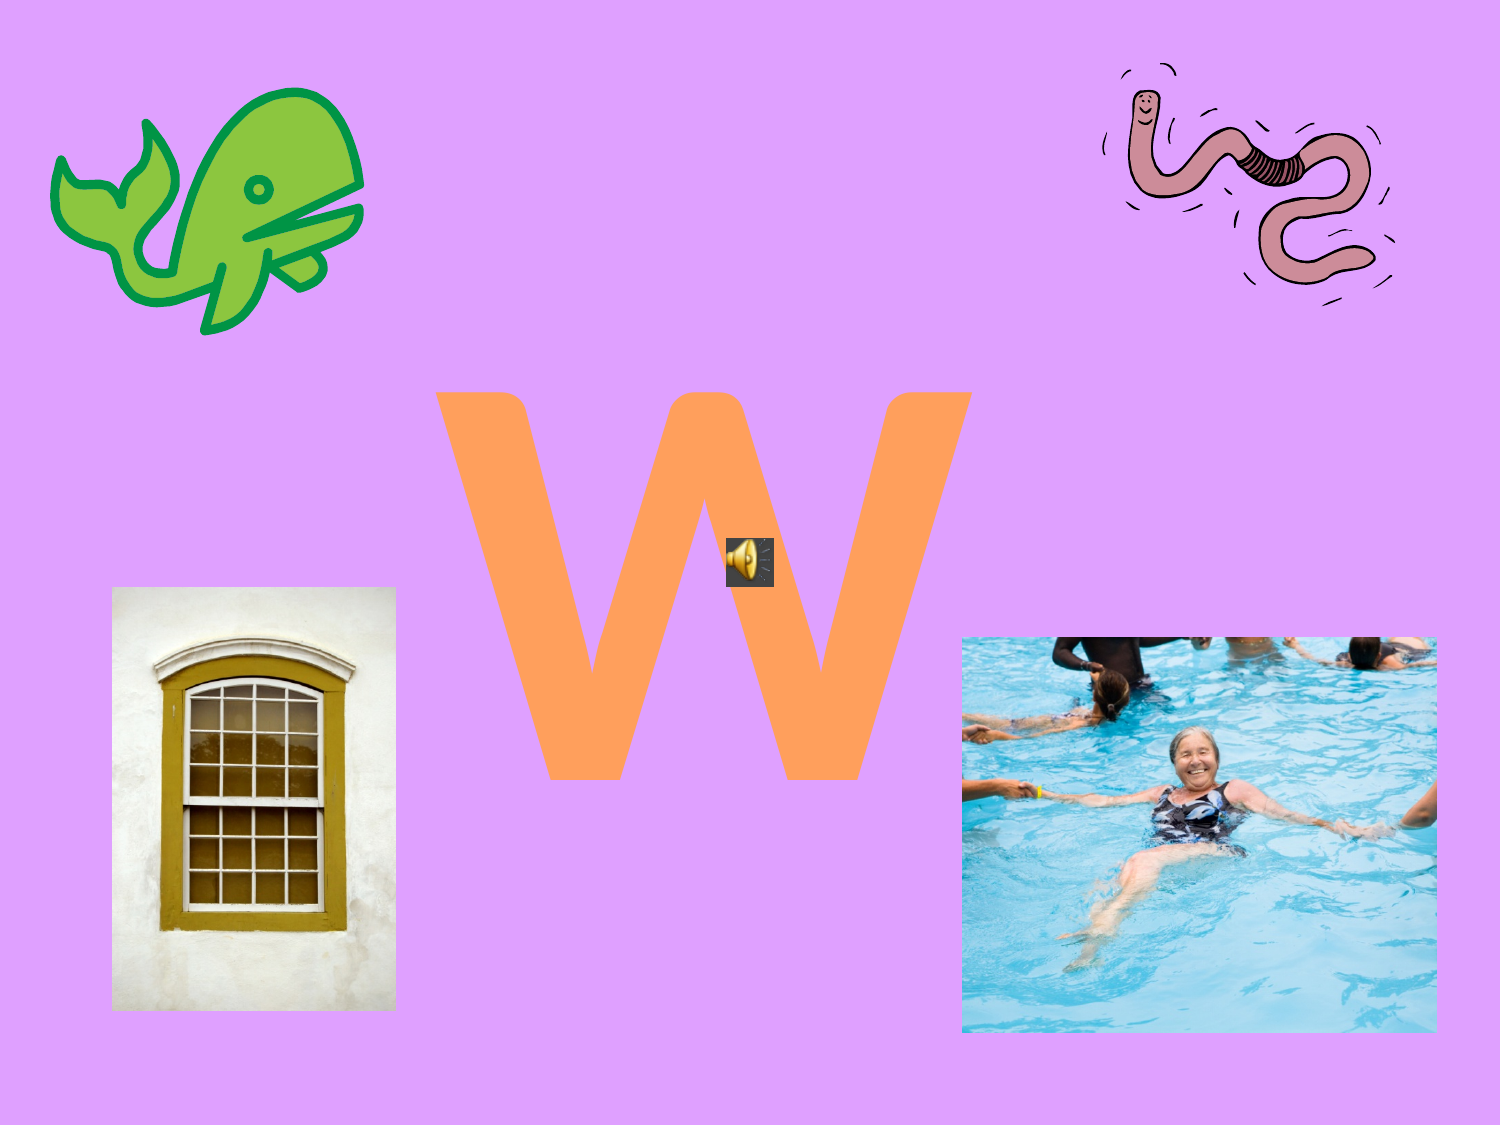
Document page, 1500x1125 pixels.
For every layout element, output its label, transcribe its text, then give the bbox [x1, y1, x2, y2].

text_box W [418, 174, 991, 908]
picture [724, 537, 776, 588]
picture [1099, 62, 1396, 307]
picture [112, 587, 397, 1012]
picture [962, 637, 1437, 1034]
picture [49, 87, 365, 336]
